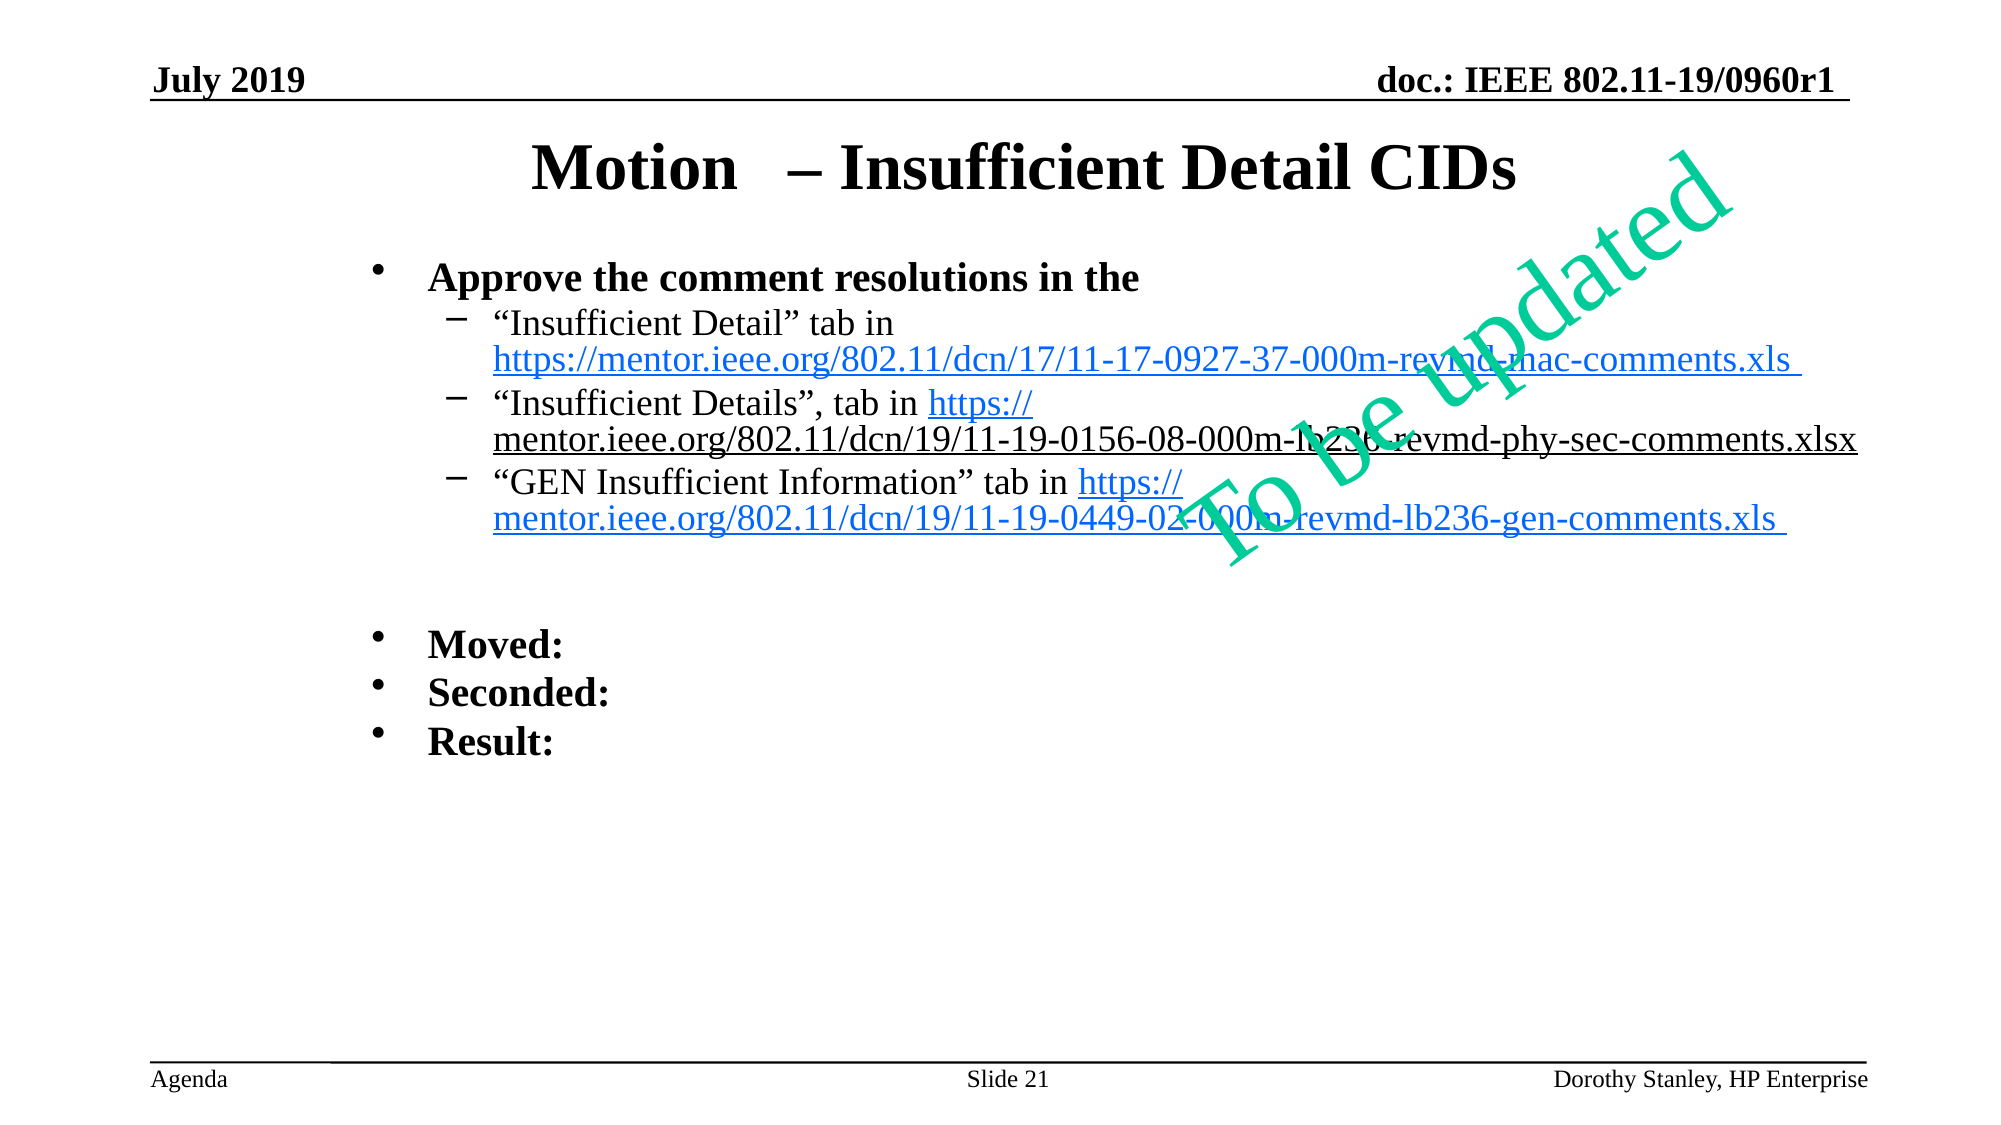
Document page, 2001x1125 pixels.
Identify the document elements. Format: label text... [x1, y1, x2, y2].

title Motion – Insufficient Detail CIDs [200, 75, 1850, 250]
slide_number Slide 21 [966, 1062, 1051, 1093]
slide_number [152, 54, 567, 100]
footer Dorothy Stanley, HP Enterprise [1549, 1062, 1869, 1093]
text_box To be updated [1136, 101, 1766, 611]
list Approve the comment resolutions in the “Insufficient Detail” tab in https://mentor.ieee.org/802.11/dcn/17/11-17-0927-37-000m-revmd-mac-comments.xls “Insufficient Details”, tab in https://mentor.ieee.org/802.11/dcn/19/11-19-0156-08-000m-lb236-revmd-phy-sec-comments.xlsx “GEN Insufficient Information” tab in https://mentor.ieee.org/802.11/dcn/19/11-19-0449-02-000m-revmd-lb236-gen-comments.xls Moved: Seconded: Result: [356, 251, 1911, 1002]
